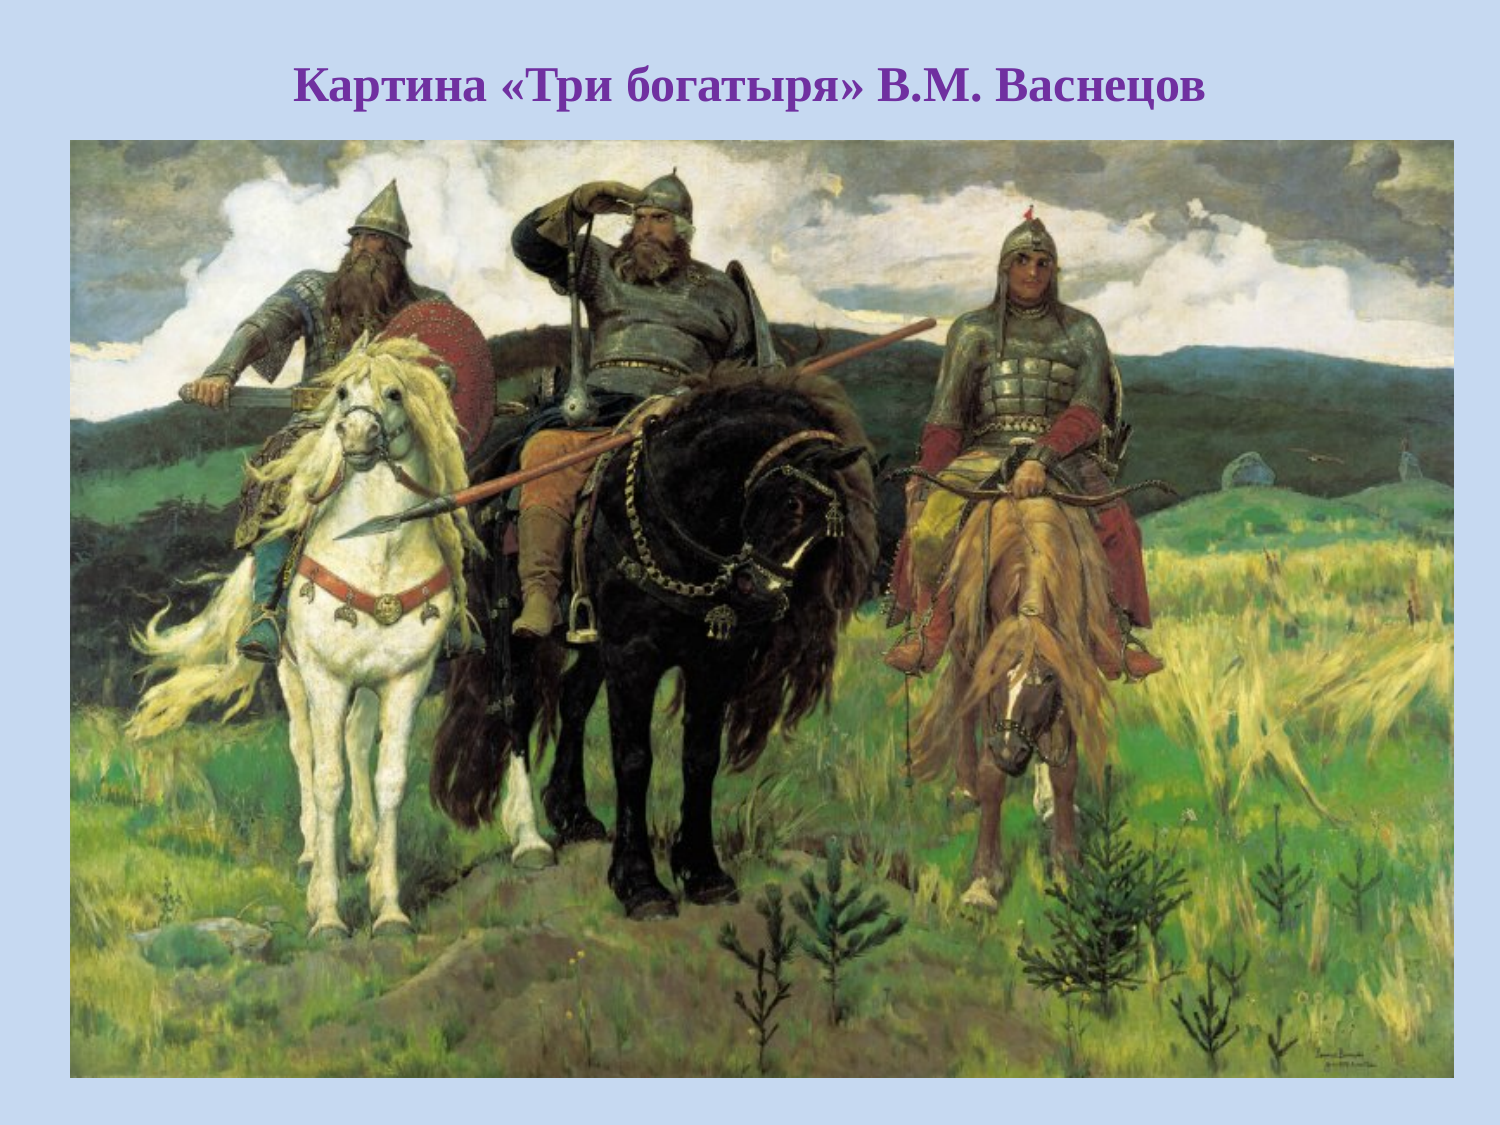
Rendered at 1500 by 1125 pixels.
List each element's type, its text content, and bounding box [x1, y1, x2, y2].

title Картина «Три богатыря» В.М. Васнецов [75, 45, 1425, 118]
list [70, 140, 1454, 1079]
